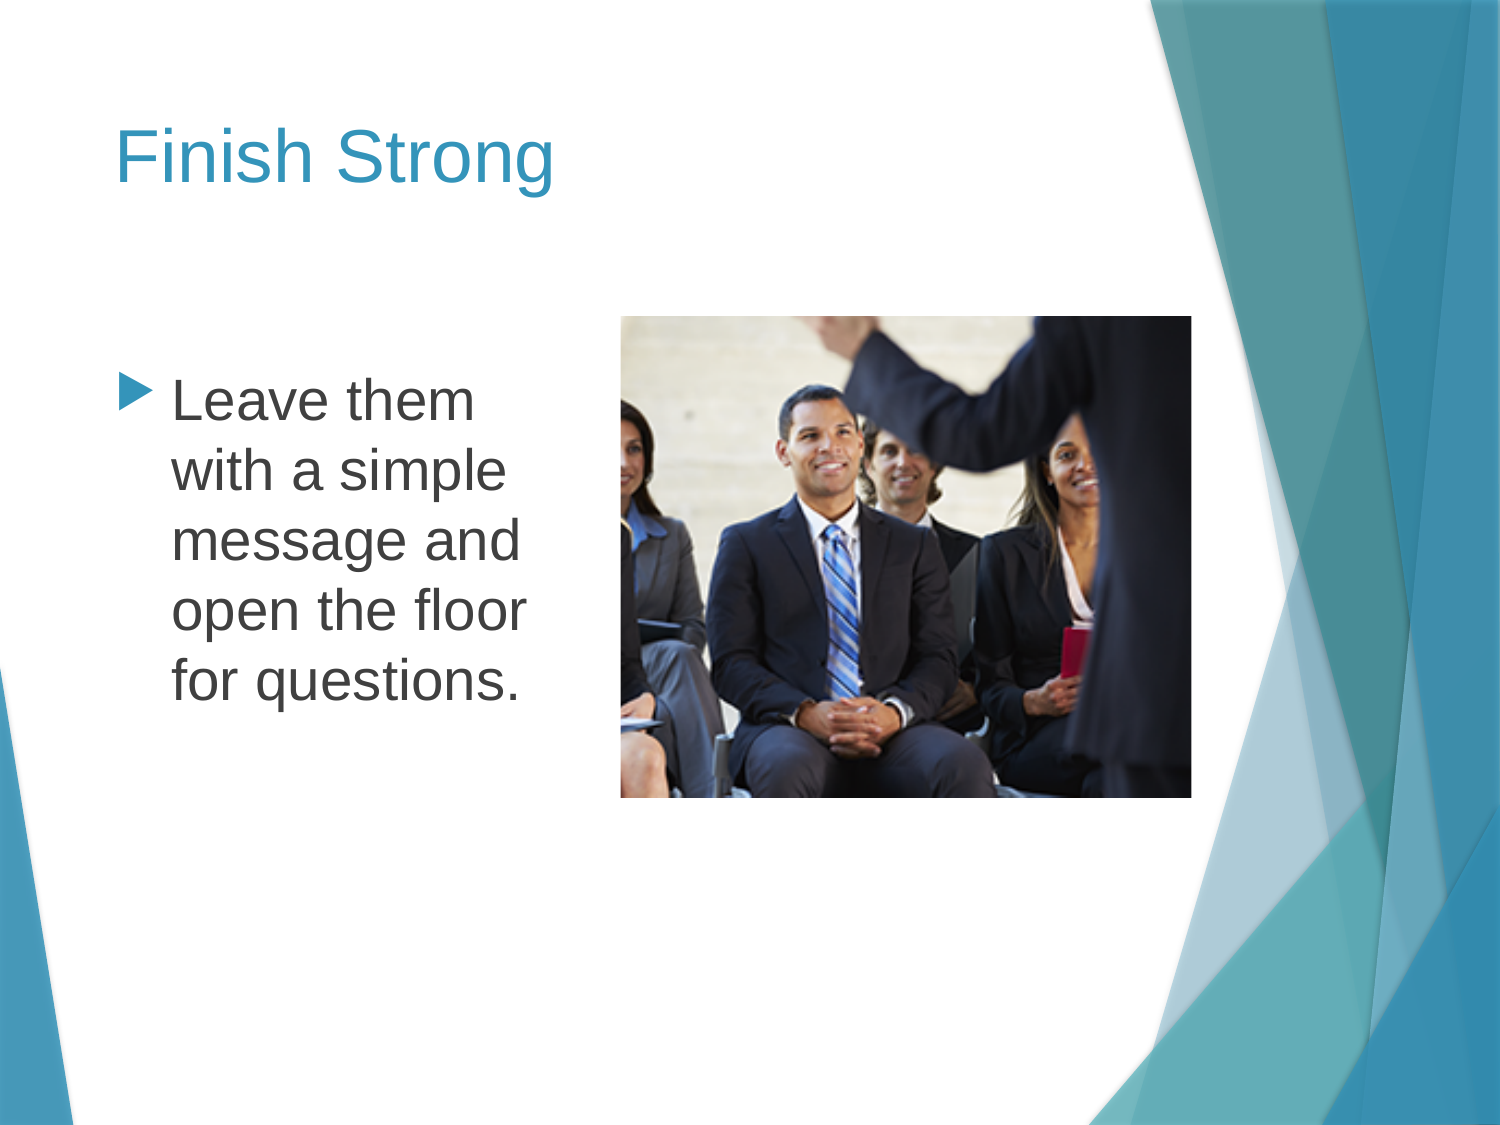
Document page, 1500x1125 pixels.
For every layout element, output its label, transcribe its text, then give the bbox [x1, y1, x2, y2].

picture [620, 316, 1192, 798]
title Finish Strong [99, 99, 1142, 317]
list Leave them with a simple message and open the floor for questions. [99, 354, 585, 822]
